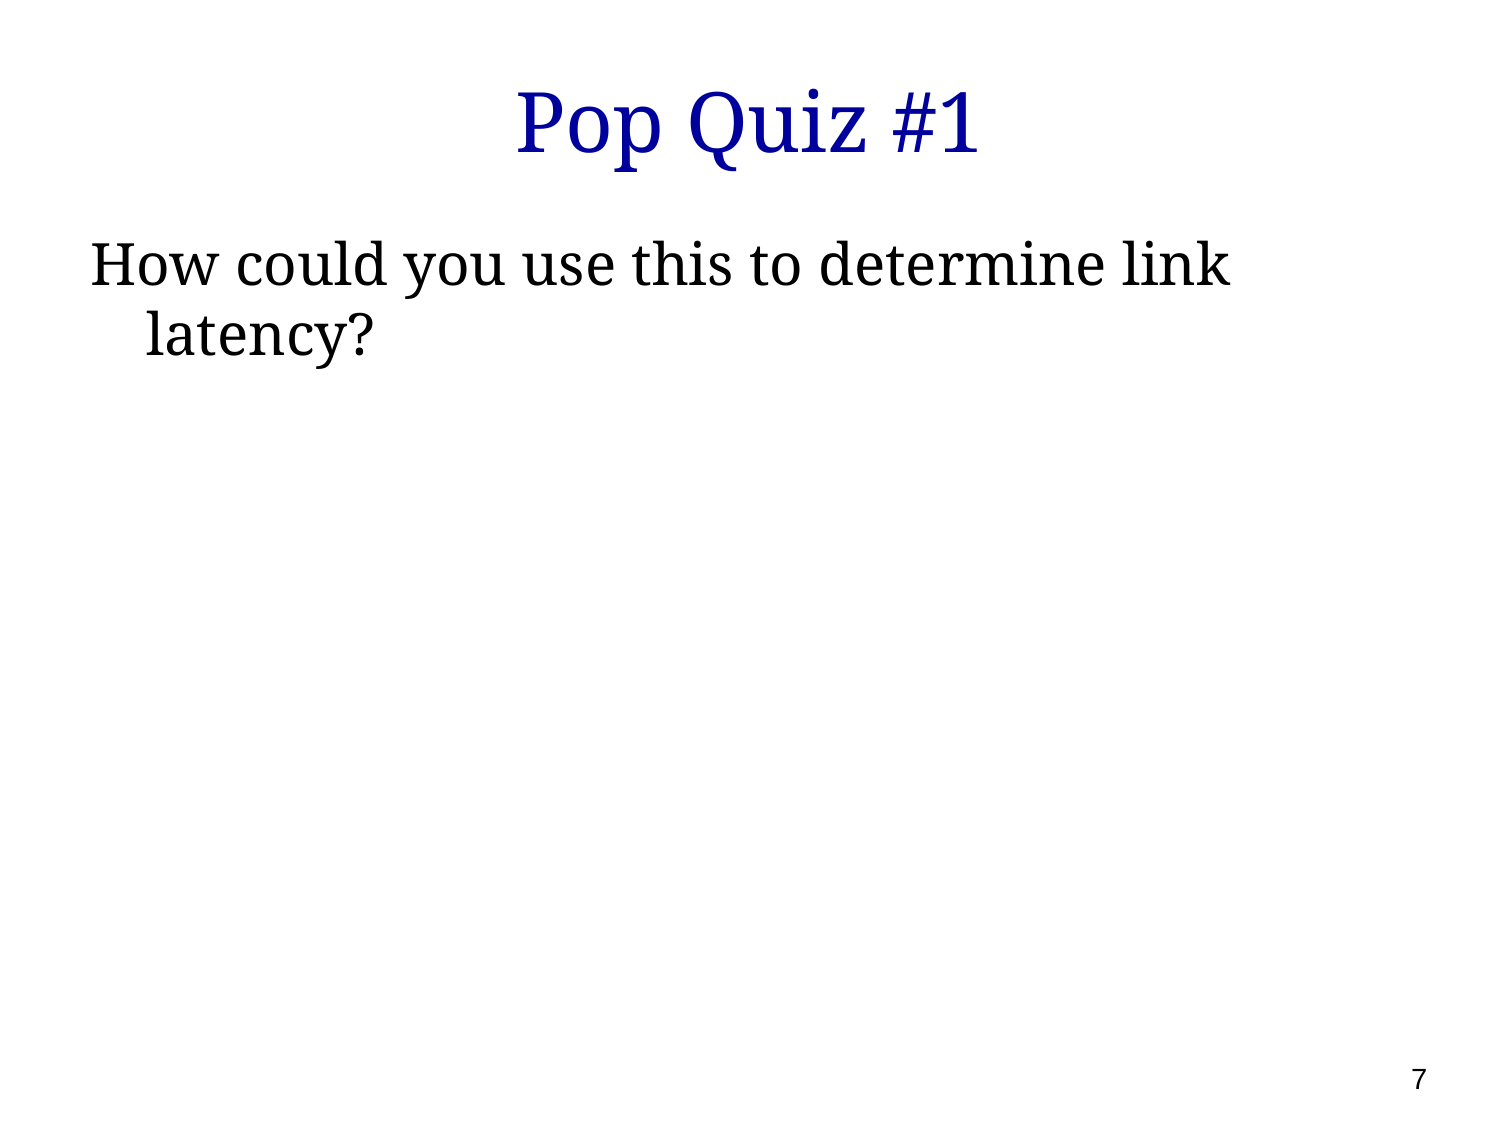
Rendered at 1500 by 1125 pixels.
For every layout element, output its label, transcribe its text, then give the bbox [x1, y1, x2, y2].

title Pop Quiz #1 [74, 47, 1426, 191]
slide_number 7 [1092, 1024, 1443, 1103]
list How could you use this to determine link latency? [74, 219, 1426, 963]
